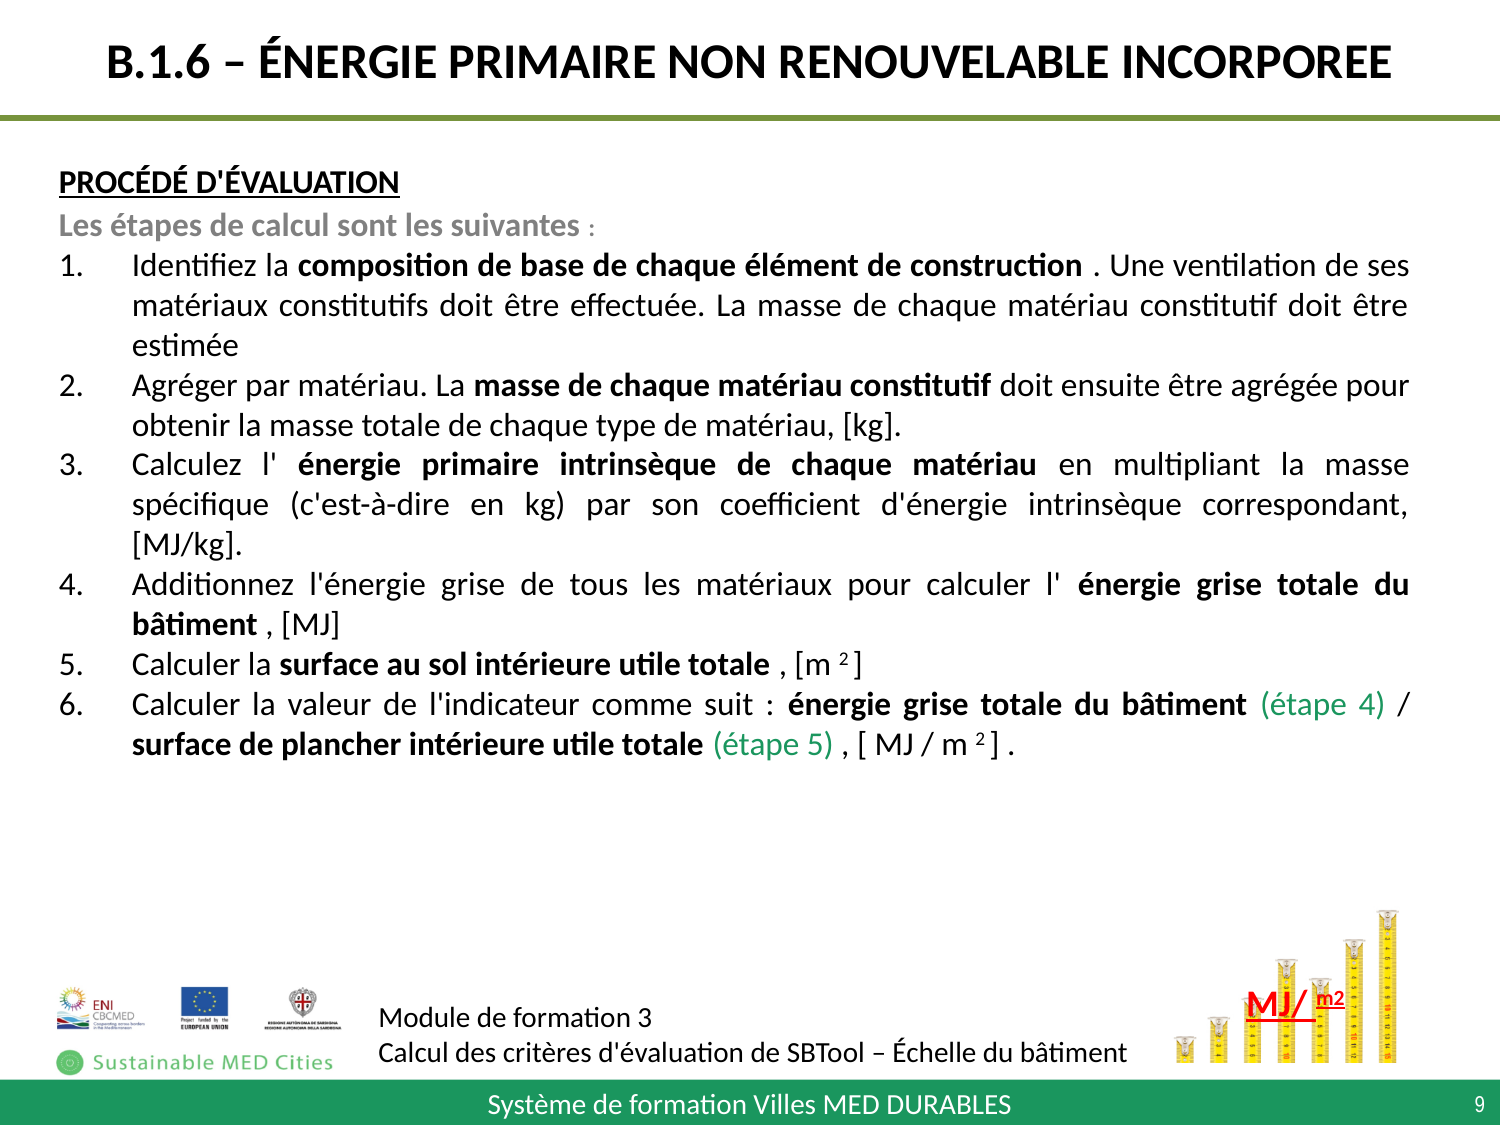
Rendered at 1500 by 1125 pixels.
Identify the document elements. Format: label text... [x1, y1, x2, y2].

picture [1165, 905, 1405, 1063]
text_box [0, 972, 1500, 1125]
title B.1.6 – ÉNERGIE PRIMAIRE NON RENOUVELABLE INCORPOREE [0, 0, 1500, 117]
list PROCÉDÉ D'ÉVALUATION Les étapes de calcul sont les suivantes : Identifiez la composition de base de chaque élément de construction . Une ventilation de ses matériaux constitutifs doit être effectuée. La masse de chaque matériau constitutif doit être estimée Agréger par matériau. La masse de chaque matériau constitutif doit ensuite être agrégée pour obtenir la masse totale de chaque type de matériau, [kg]. Calculez l' énergie primaire intrinsèque de chaque matériau en multipliant la masse spécifique (c'est-à-dire en kg) par son coefficient d'énergie intrinsèque correspondant, [MJ/kg]. Additionnez l'énergie grise de tous les matériaux pour calculer l' énergie grise totale du bâtiment , [MJ] Calculer la surface au sol intérieure utile totale , [m 2 ] Calculer la valeur de l'indicateur comme suit : énergie grise totale du bâtiment (étape 4) / surface de plancher intérieure utile totale (étape 5) , [ MJ / m 2 ] . [43, 153, 1425, 970]
